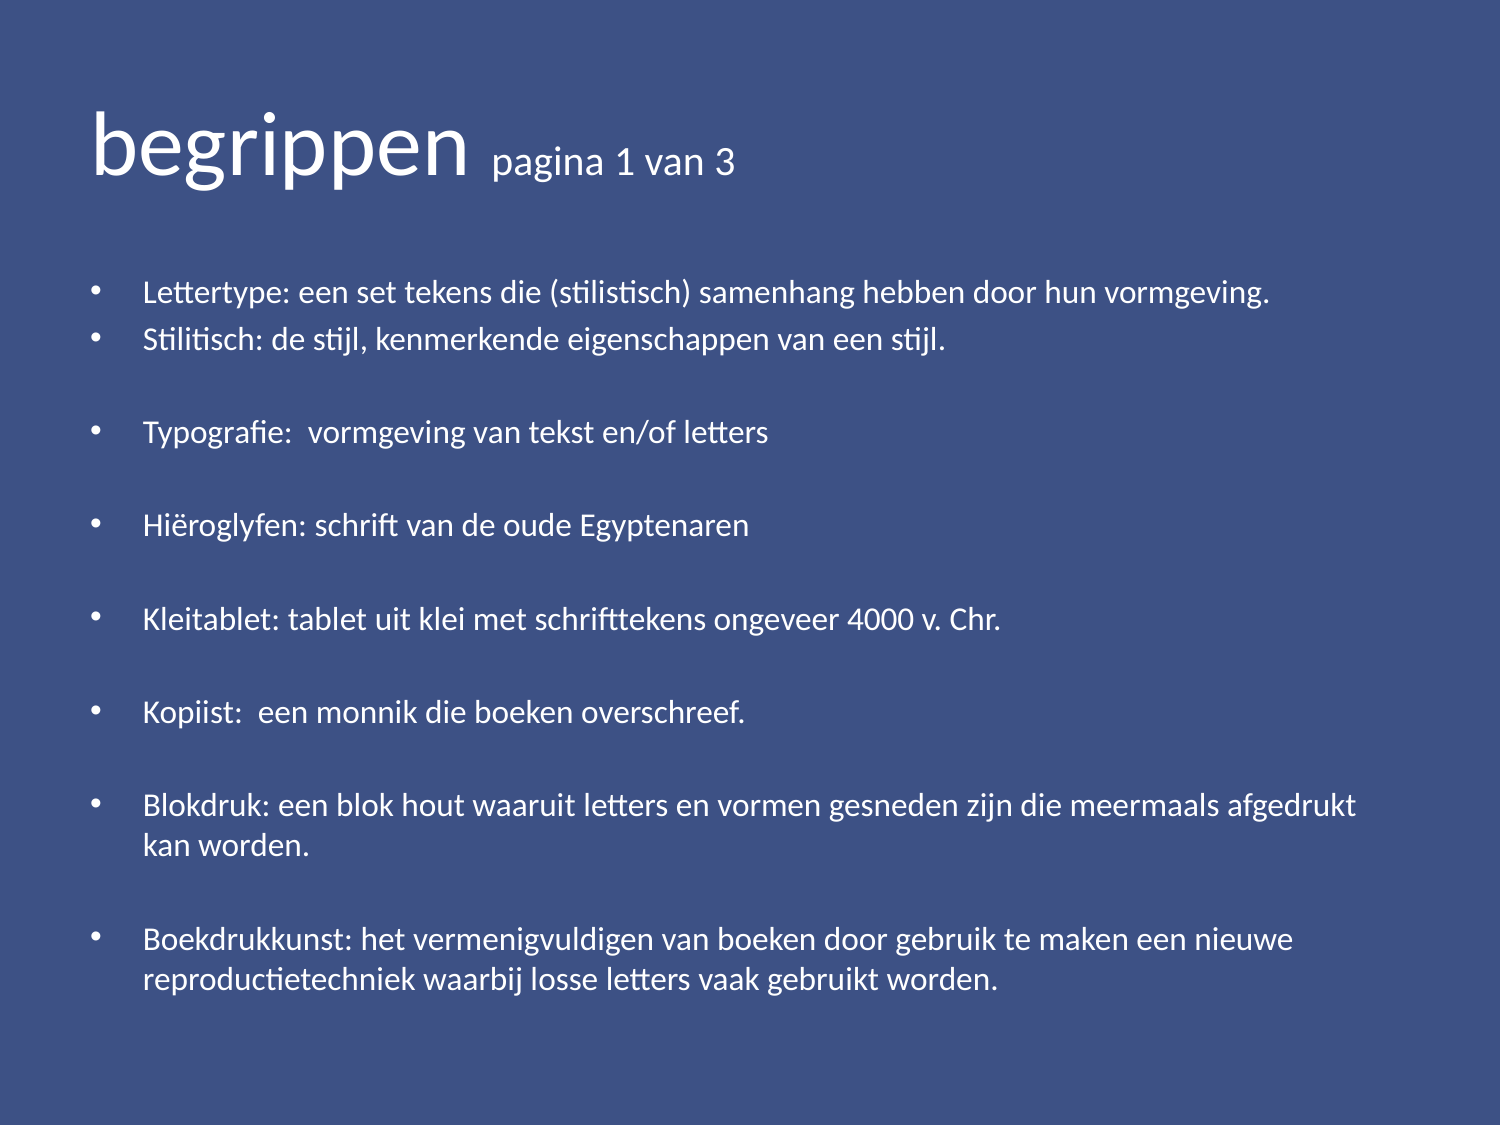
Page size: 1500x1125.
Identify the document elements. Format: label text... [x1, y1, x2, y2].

title begrippen pagina 1 van 3 [75, 45, 1425, 233]
list Lettertype: een set tekens die (stilistisch) samenhang hebben door hun vormgeving. Stilitisch: de stijl, kenmerkende eigenschappen van een stijl. Typografie: vormgeving van tekst en/of letters Hiëroglyfen: schrift van de oude Egyptenaren Kleitablet: tablet uit klei met schrifttekens ongeveer 4000 v. Chr. Kopiist: een monnik die boeken overschreef. Blokdruk: een blok hout waaruit letters en vormen gesneden zijn die meermaals afgedrukt kan worden. Boekdrukkunst: het vermenigvuldigen van boeken door gebruik te maken een nieuwe reproductietechniek waarbij losse letters vaak gebruikt worden. [75, 262, 1425, 1005]
